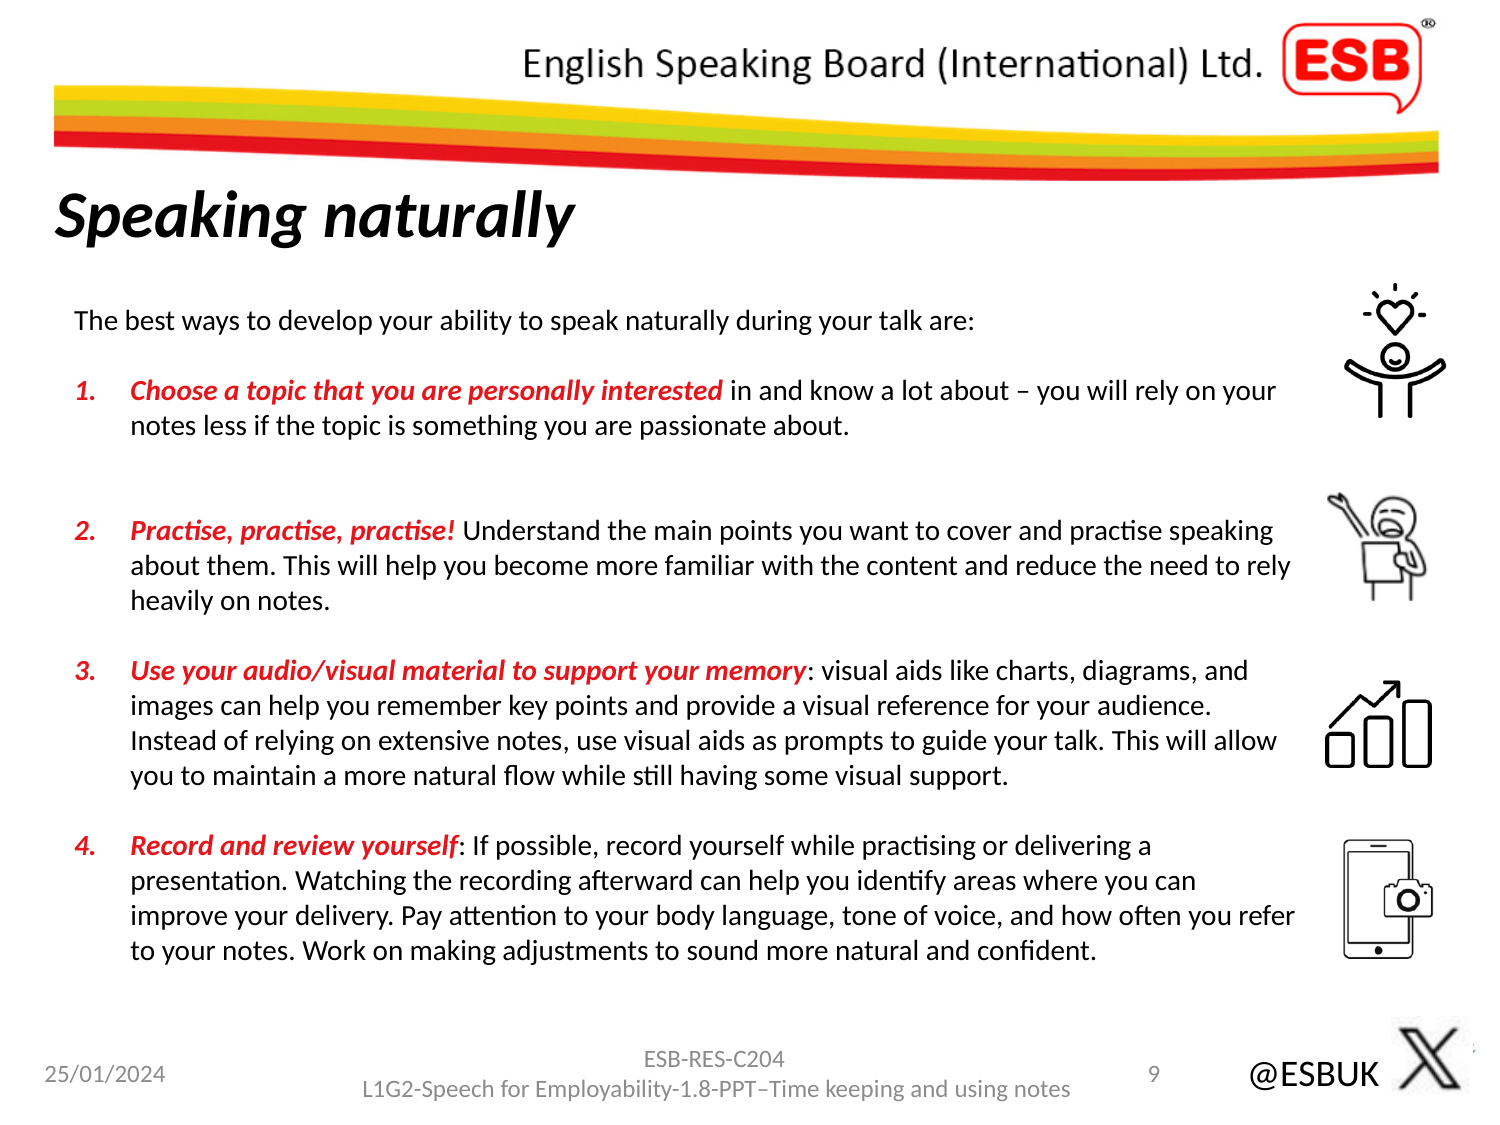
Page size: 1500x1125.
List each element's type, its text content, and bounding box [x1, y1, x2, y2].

footer ESB-RES-C204 L1G2-Speech for Employability-1.8-PPT–Time keeping and using notes [338, 1042, 930, 1103]
picture [1300, 452, 1459, 620]
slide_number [29, 1042, 338, 1103]
picture [0, 0, 1500, 189]
slide_number 9 [930, 1042, 1176, 1103]
picture [1334, 276, 1451, 431]
picture [1391, 1016, 1476, 1102]
picture [1310, 664, 1447, 775]
text_box The best ways to develop your ability to speak naturally during your talk are: Choose a topic that you are personally interested in and know a lot about – you will rely on your notes less if the topic is something you are passionate about. Practise, practise, practise! Understand the main points you want to cover and practise speaking about them. This will help you become more familiar with the content and reduce the need to rely heavily on notes. Use your audio/visual material to support your memory: visual aids like charts, diagrams, and images can help you remember key points and provide a visual reference for your audience. Instead of relying on extensive notes, use visual aids as prompts to guide your talk. This will allow you to maintain a more natural flow while still having some visual support. Record and review yourself: If possible, record yourself while practising or delivering a presentation. Watching the recording afterward can help you identify areas where you can improve your delivery. Pay attention to your body language, tone of voice, and how often you refer to your notes. Work on making adjustments to sound more natural and confident. [59, 294, 1312, 974]
picture [1335, 826, 1438, 968]
title Speaking naturally [40, 166, 1335, 265]
